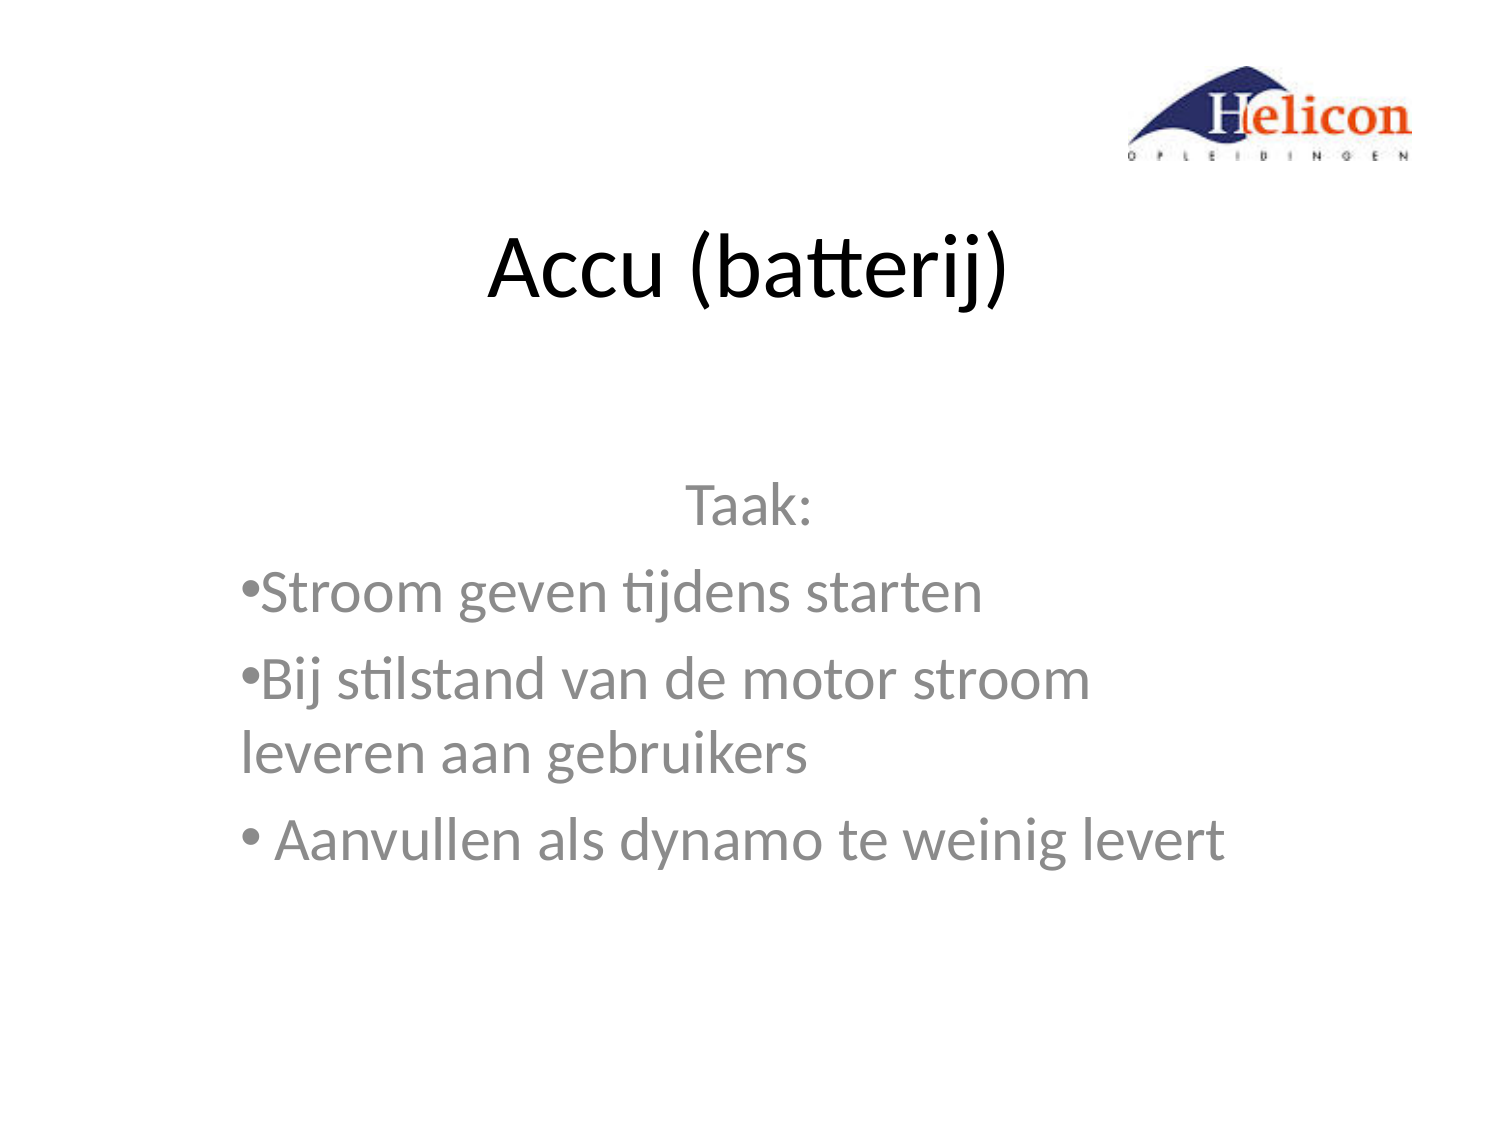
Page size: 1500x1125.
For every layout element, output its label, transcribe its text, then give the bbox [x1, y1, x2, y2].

title Accu (batterij) [112, 160, 1388, 362]
subtitle Taak: Stroom geven tijdens starten Bij stilstand van de motor stroom leveren aan gebruikers Aanvullen als dynamo te weinig levert [225, 456, 1275, 925]
picture [1127, 66, 1412, 162]
